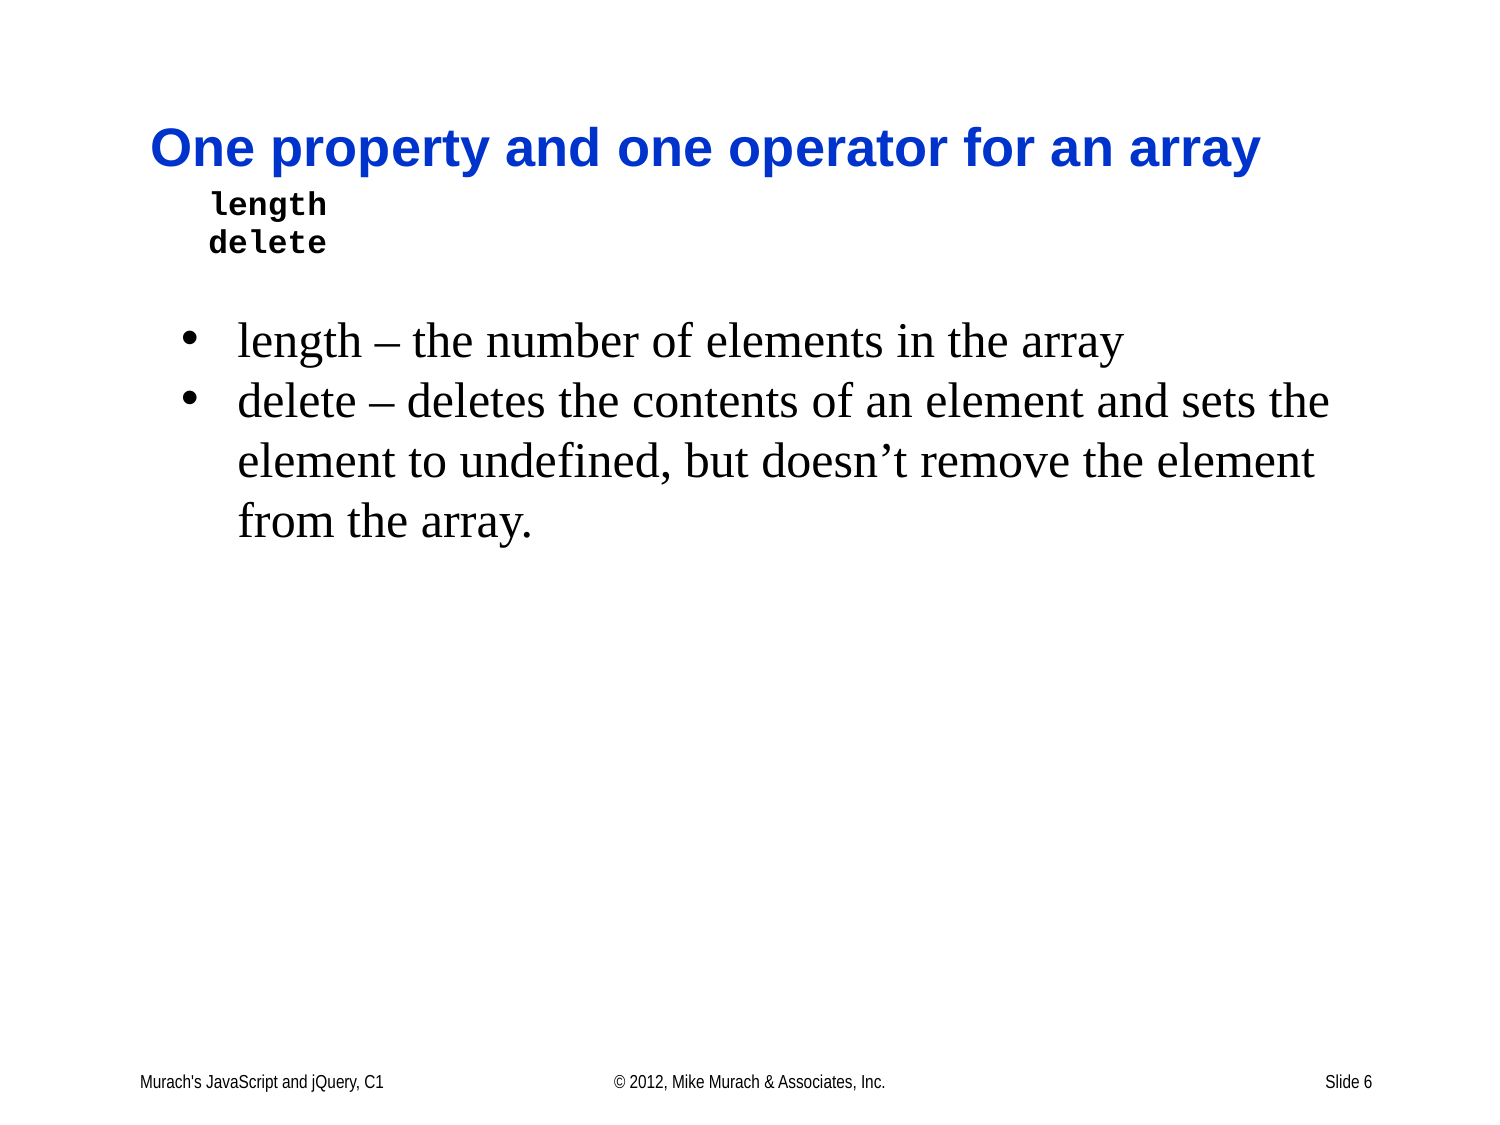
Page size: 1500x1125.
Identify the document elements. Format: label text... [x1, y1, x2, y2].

slide_number Murach's JavaScript and jQuery, C1 [125, 1025, 450, 1100]
slide_number Slide 6 [1074, 1025, 1388, 1100]
title One property and one operator for an array [150, 112, 1350, 179]
footer © 2012, Mike Murach & Associates, Inc. [474, 1025, 1025, 1100]
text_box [151, 187, 1354, 876]
